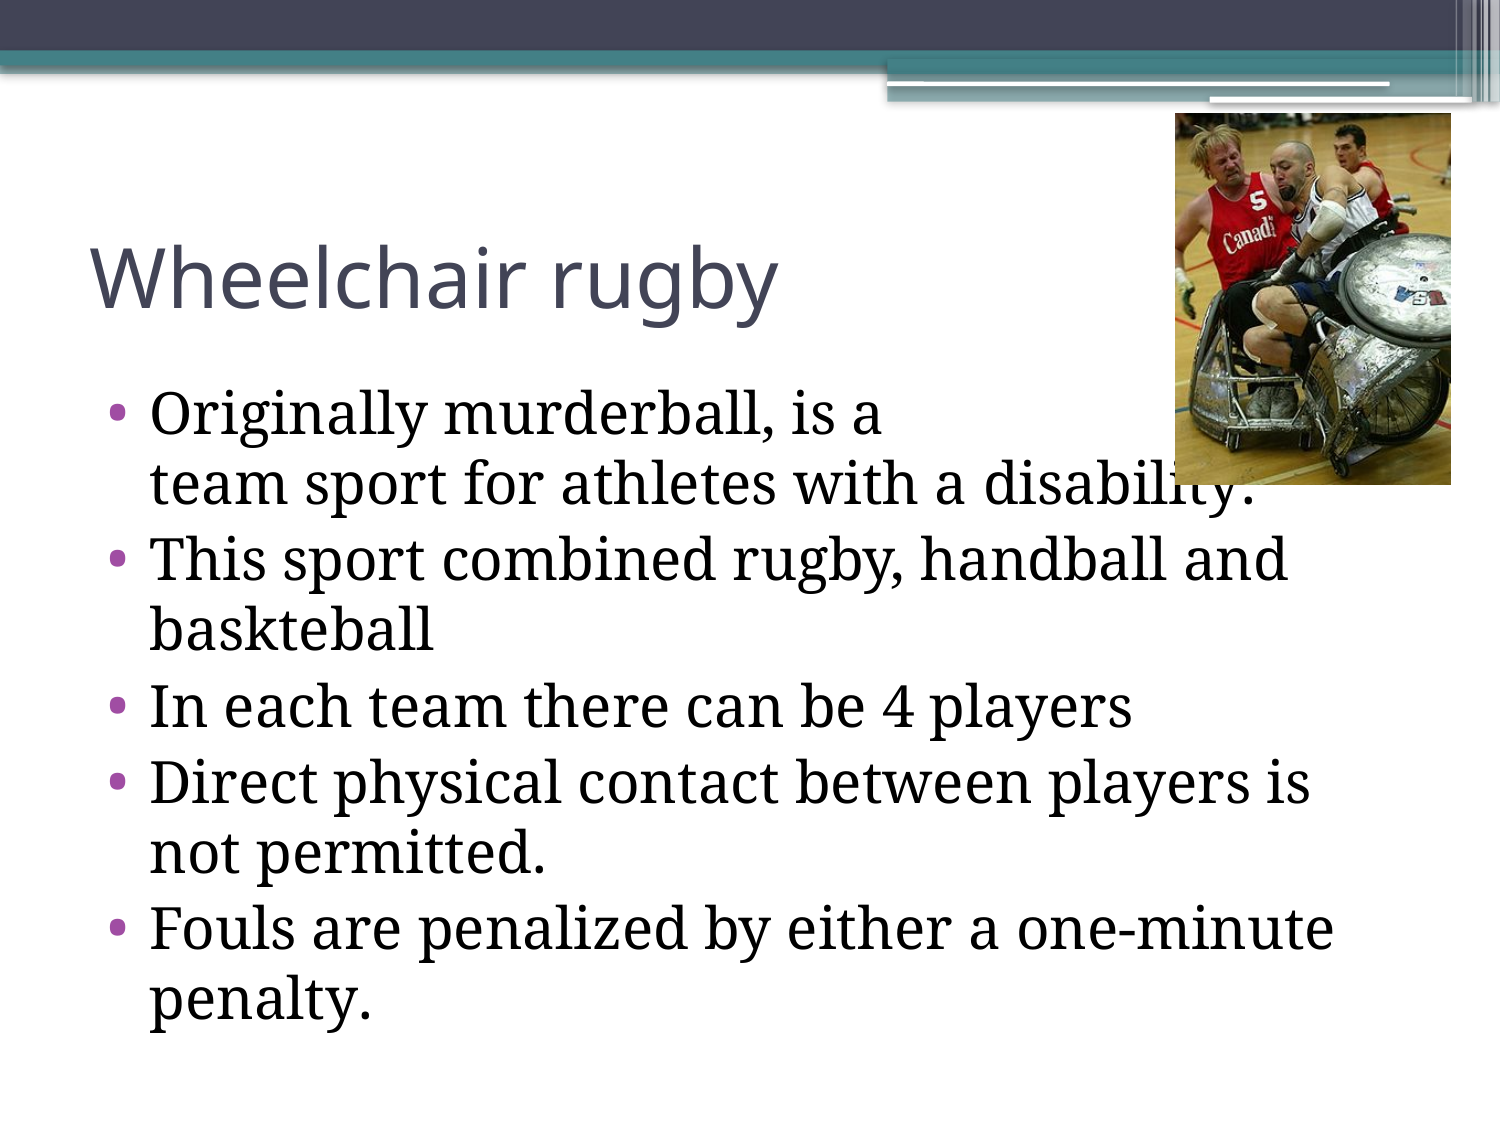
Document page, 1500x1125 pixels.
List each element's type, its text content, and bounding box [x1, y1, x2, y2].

list Originally murderball, is a team sport for athletes with a disability. This sport combined rugby, handball and baskteball In each team there can be 4 players Direct physical contact between players is not permitted. Fouls are penalized by either a one-minute penalty. [75, 368, 1425, 1079]
picture [1174, 113, 1451, 485]
title Wheelchair rugby [75, 187, 1168, 363]
